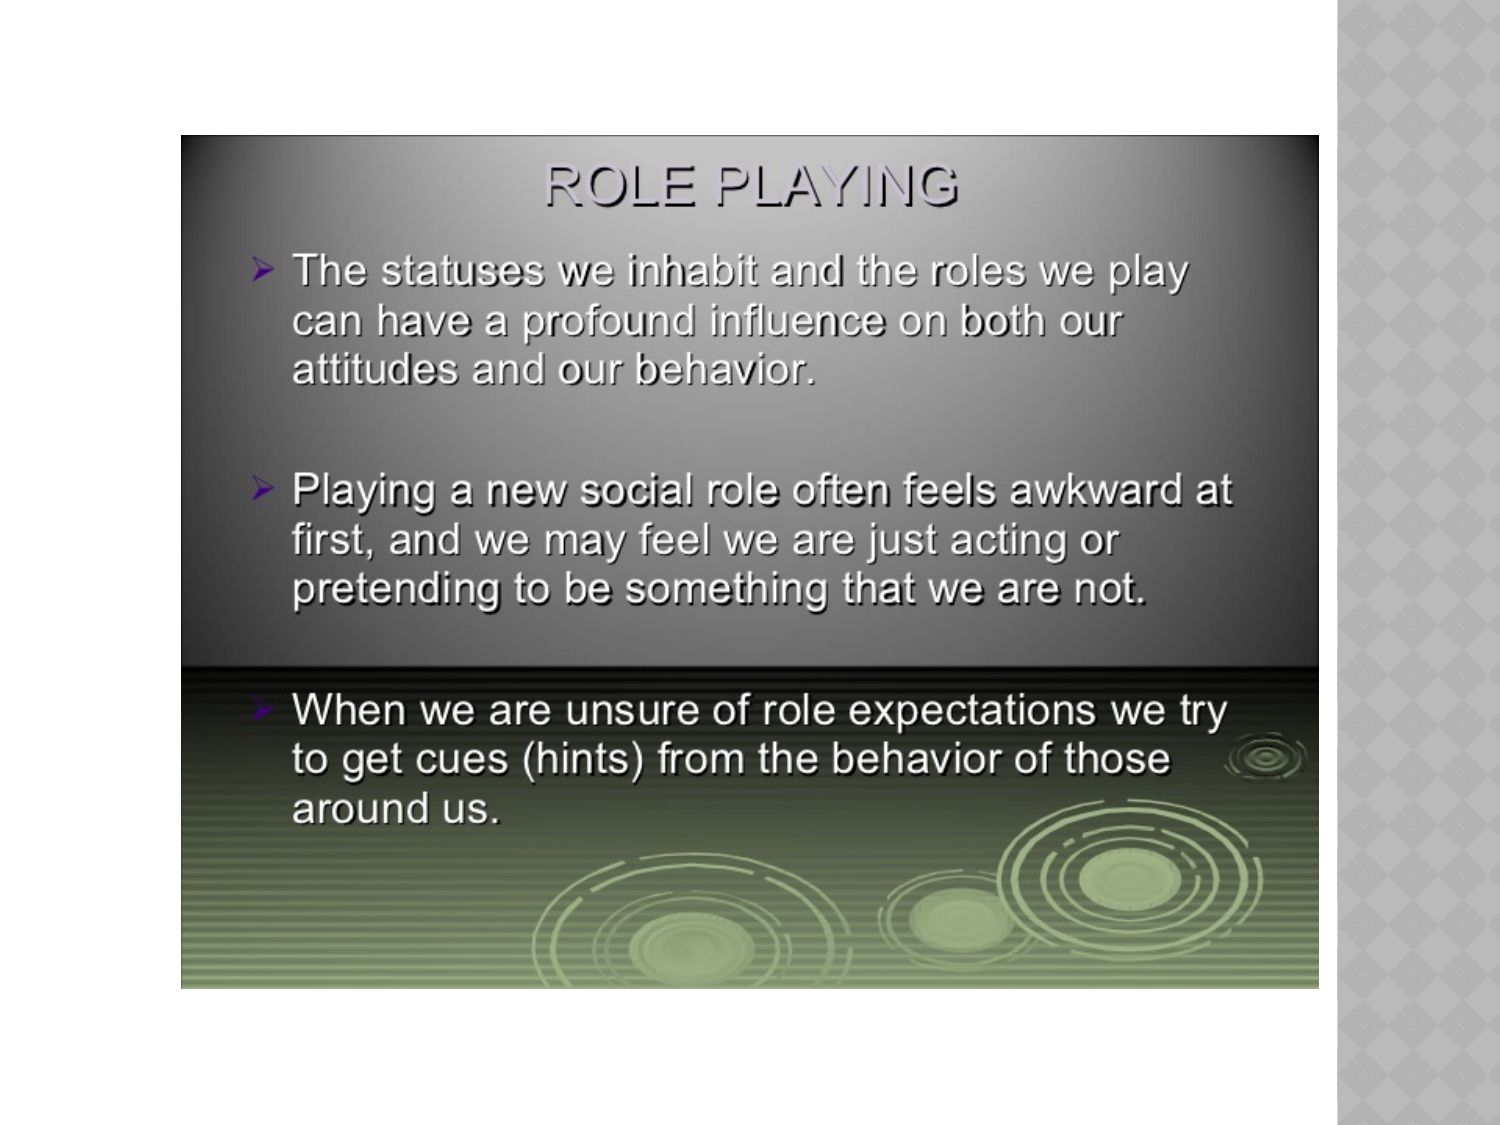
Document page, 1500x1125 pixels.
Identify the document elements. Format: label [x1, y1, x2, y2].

picture [180, 135, 1320, 990]
